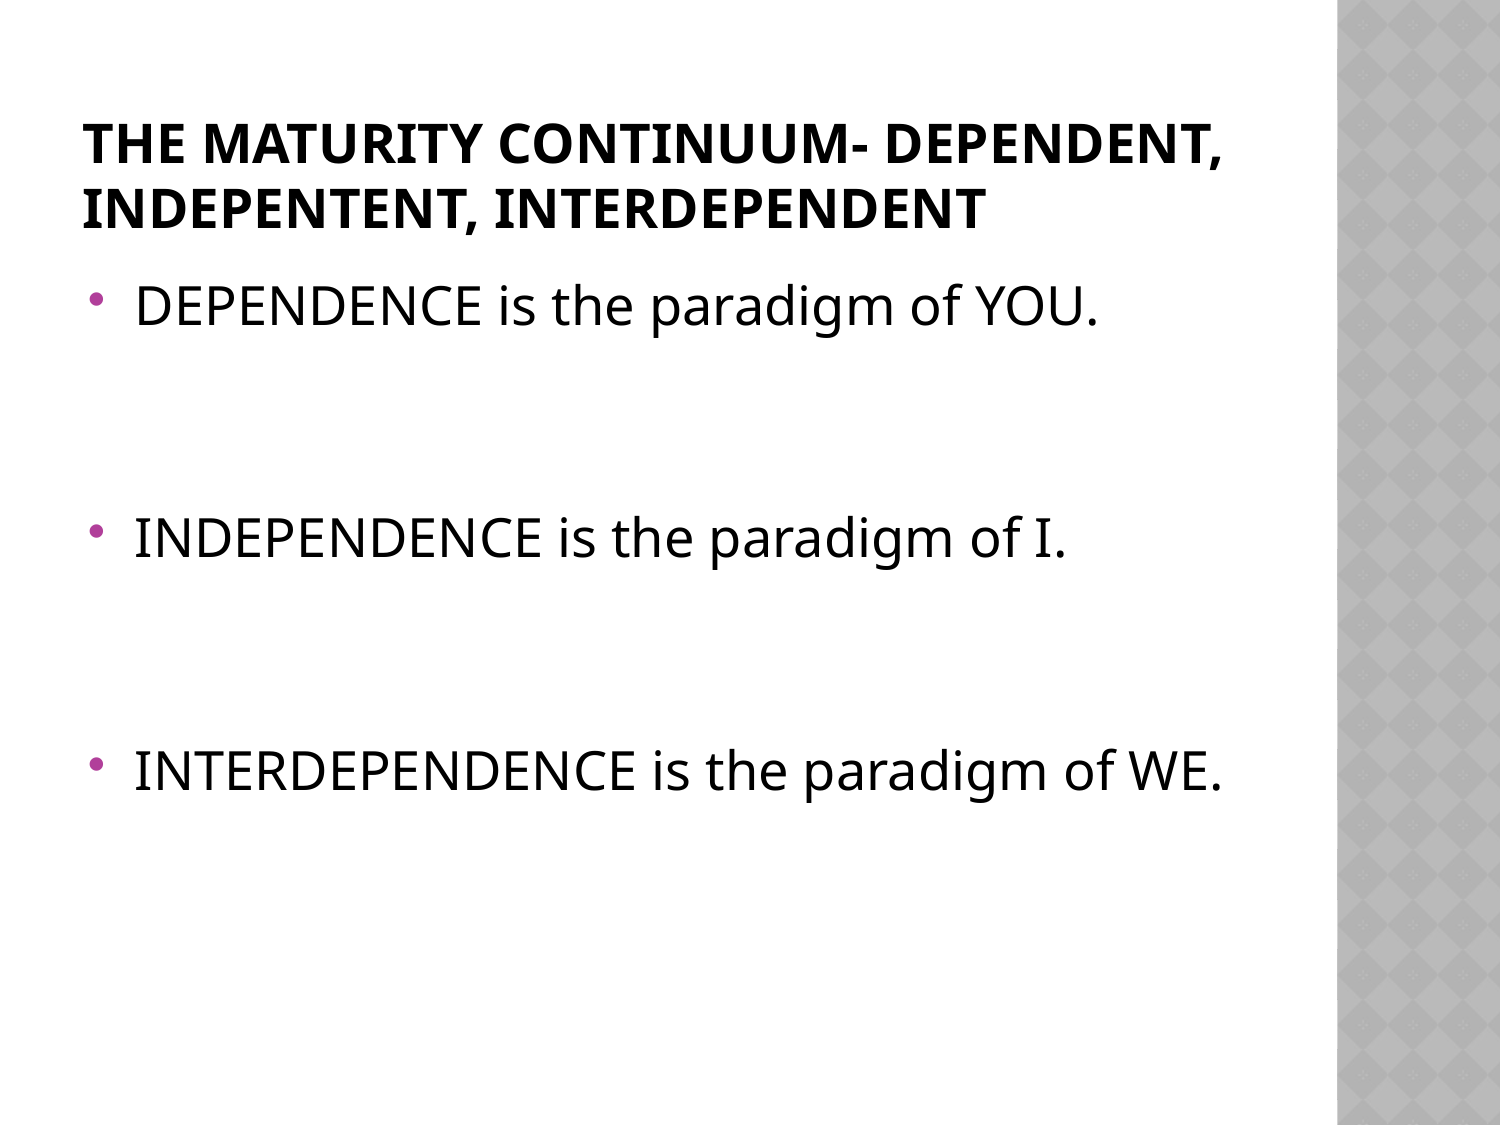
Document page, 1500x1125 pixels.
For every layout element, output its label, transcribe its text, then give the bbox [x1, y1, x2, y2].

list DEPENDENCE is the paradigm of YOU. INDEPENDENCE is the paradigm of I. INTERDEPENDENCE is the paradigm of WE. [75, 264, 1263, 1059]
title THE MATURITY CONTINUUM- DEPENDENT, INDEPENTENT, INTERDEPENDENT [75, 52, 1263, 240]
